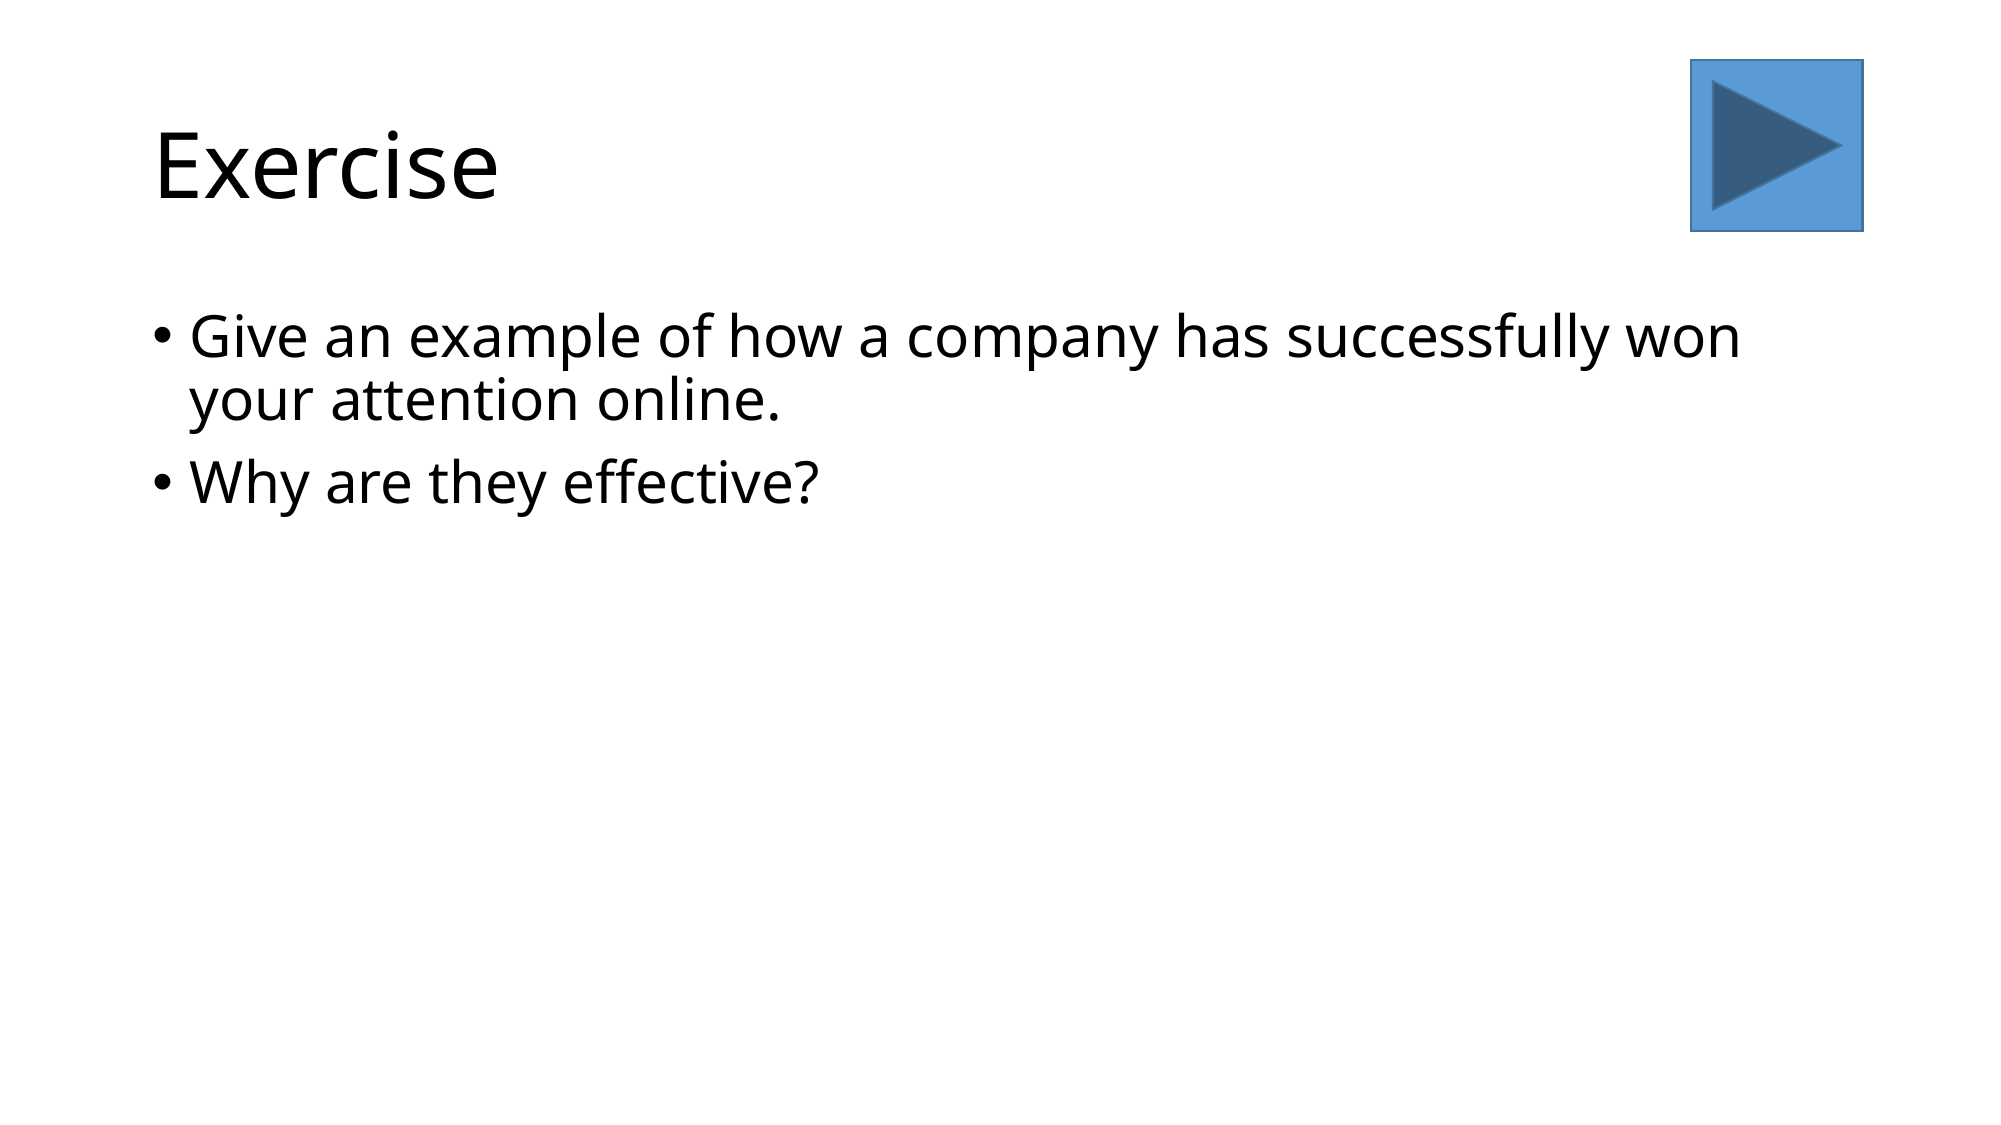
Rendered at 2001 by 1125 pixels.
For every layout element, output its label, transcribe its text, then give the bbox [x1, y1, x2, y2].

title Exercise [137, 59, 1863, 278]
list Give an example of how a company has successfully won your attention online. Why are they effective? [137, 299, 1863, 1014]
text_box [1690, 59, 1864, 232]
